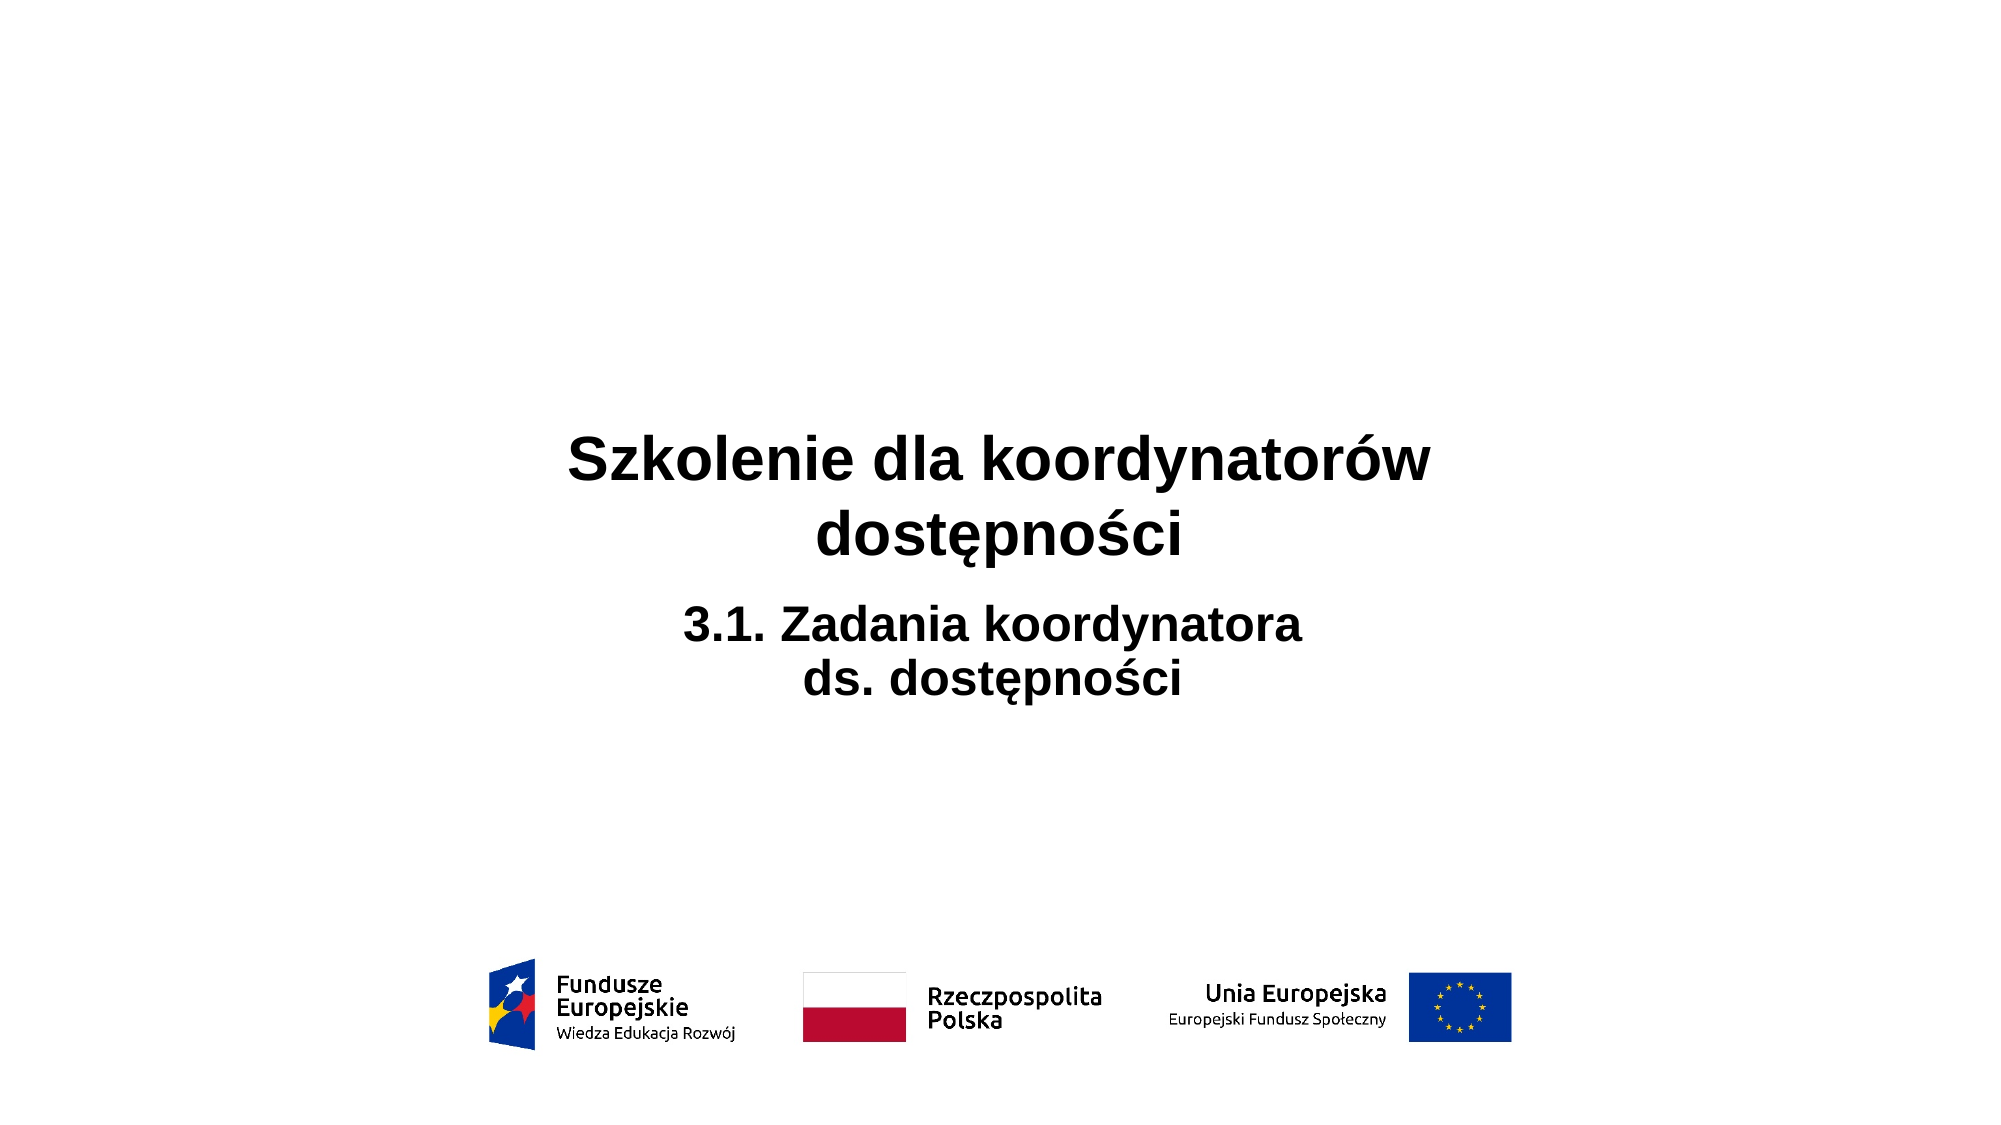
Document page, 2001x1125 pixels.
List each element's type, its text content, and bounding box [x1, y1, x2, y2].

subtitle 3.1. Zadania koordynatora ds. dostępności [249, 590, 1750, 863]
title Szkolenie dla koordynatorów dostępności [249, 184, 1750, 576]
picture [466, 935, 1534, 1073]
